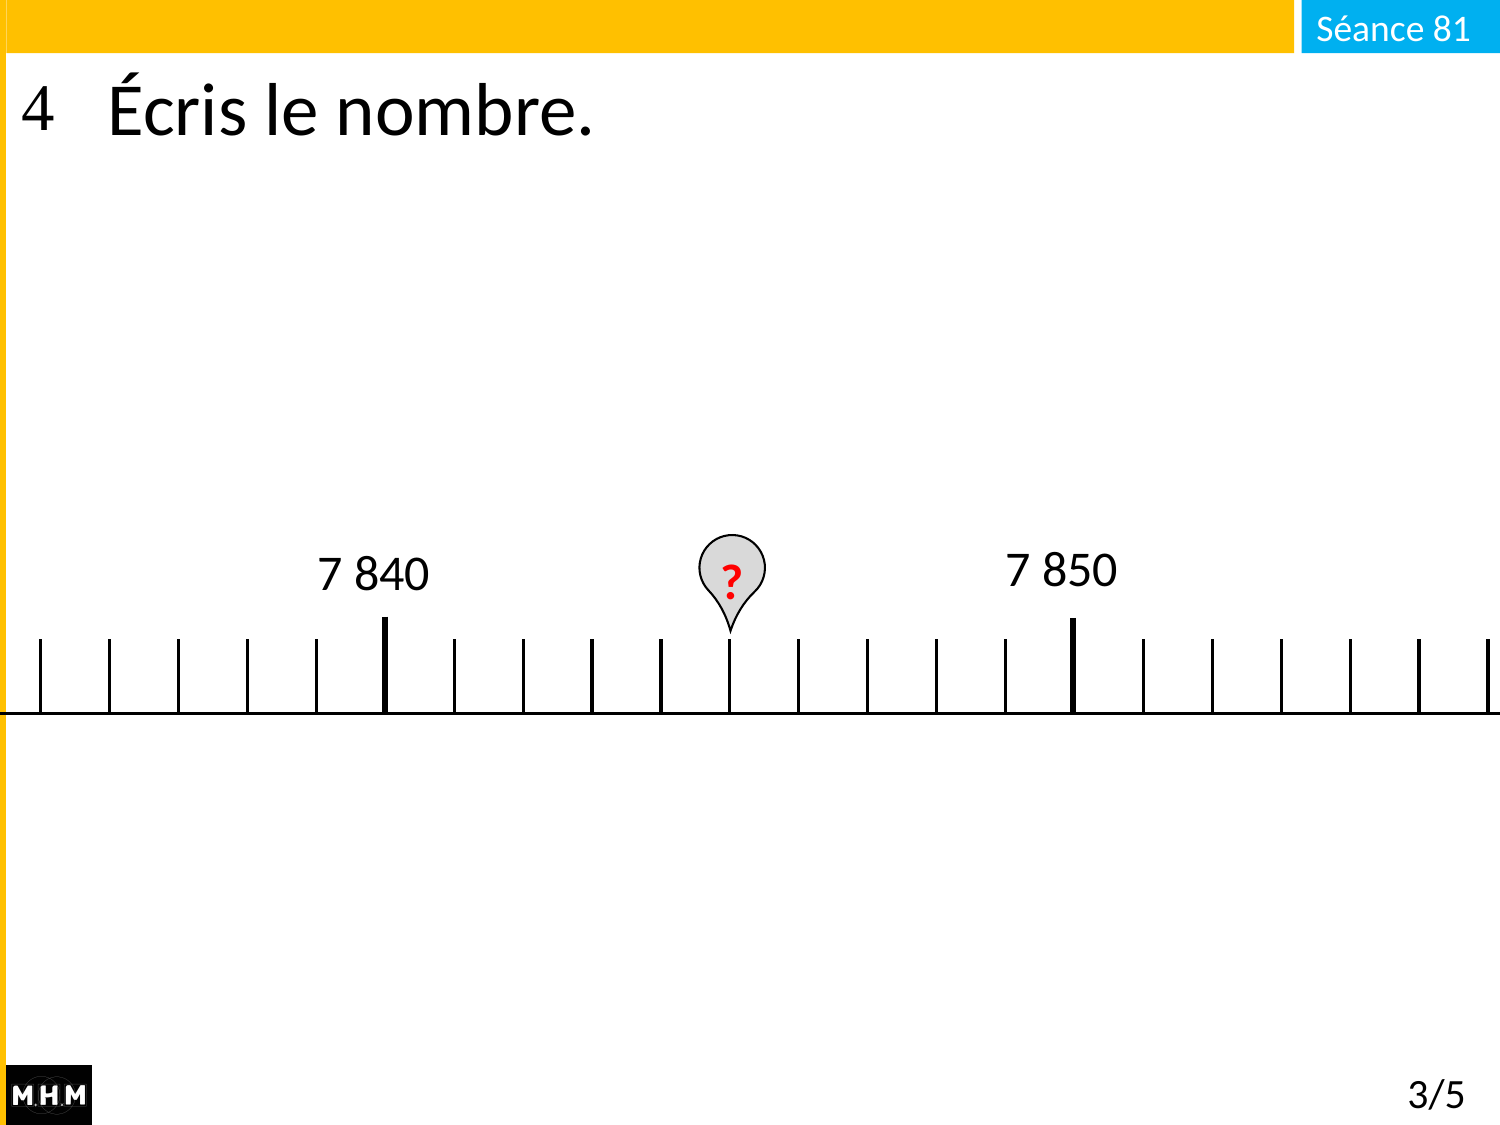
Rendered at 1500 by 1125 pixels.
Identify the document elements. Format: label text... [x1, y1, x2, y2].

text_box 7 850 [991, 529, 1144, 604]
picture [6, 1065, 92, 1125]
list 3/5 [1373, 1064, 1500, 1125]
text_box [710, 533, 755, 542]
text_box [0, 616, 1500, 715]
text_box [698, 547, 705, 588]
title Écris le nombre. [92, 29, 1387, 192]
text_box ? [705, 542, 779, 616]
text_box 7 840 [303, 533, 468, 609]
